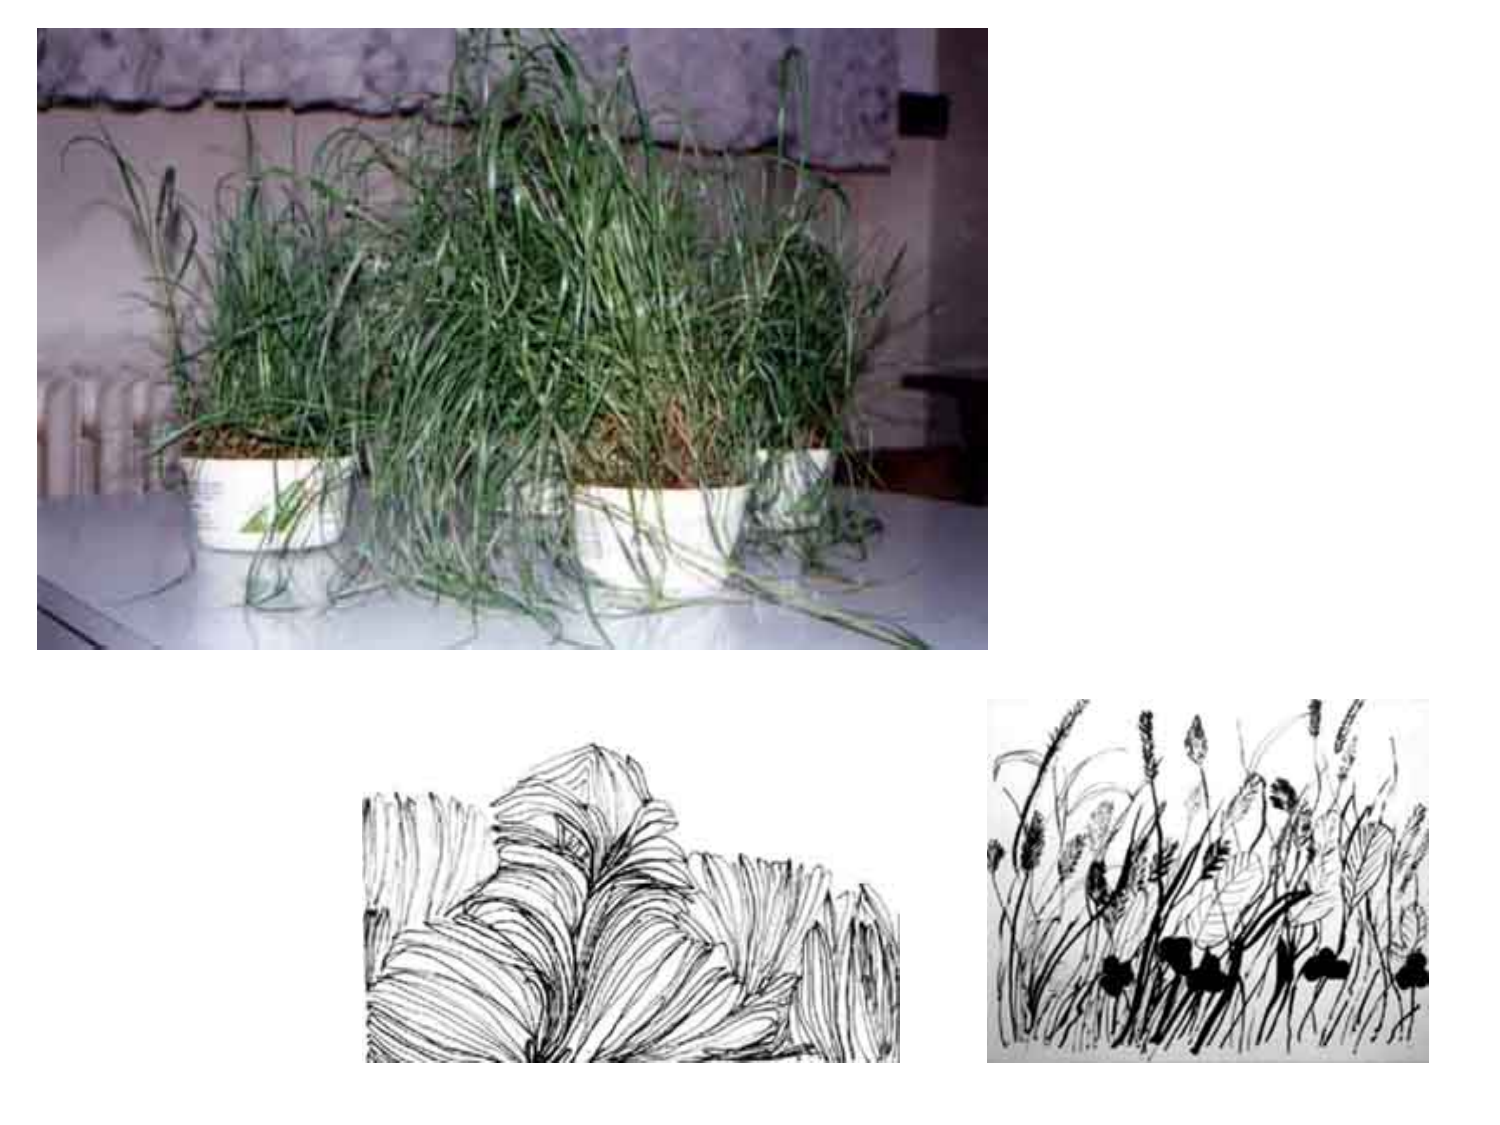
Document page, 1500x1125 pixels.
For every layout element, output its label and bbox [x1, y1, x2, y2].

picture [37, 27, 988, 651]
picture [987, 699, 1429, 1063]
picture [362, 701, 901, 1063]
